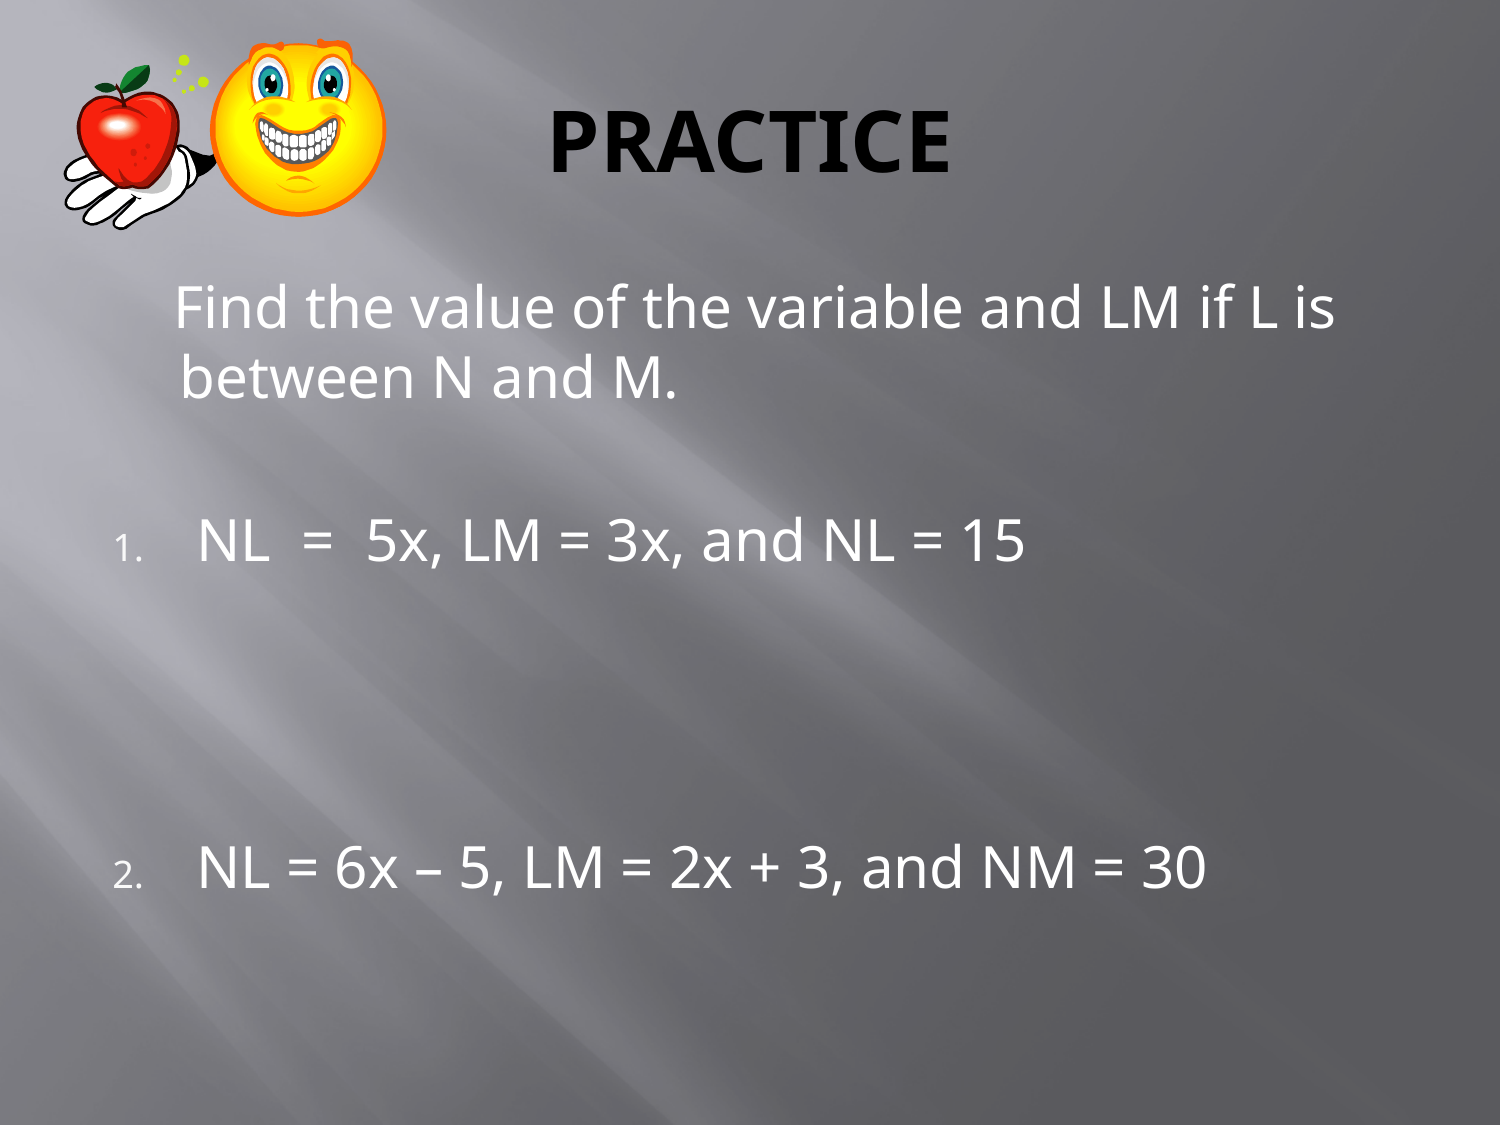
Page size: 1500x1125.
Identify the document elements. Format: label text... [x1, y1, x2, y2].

title PRACTICE [390, 45, 1425, 233]
picture [62, 37, 388, 232]
list Find the value of the variable and LM if L is between N and M. NL = 5x, LM = 3x, and NL = 15 NL = 6x – 5, LM = 2x + 3, and NM = 30 [75, 262, 1425, 1035]
